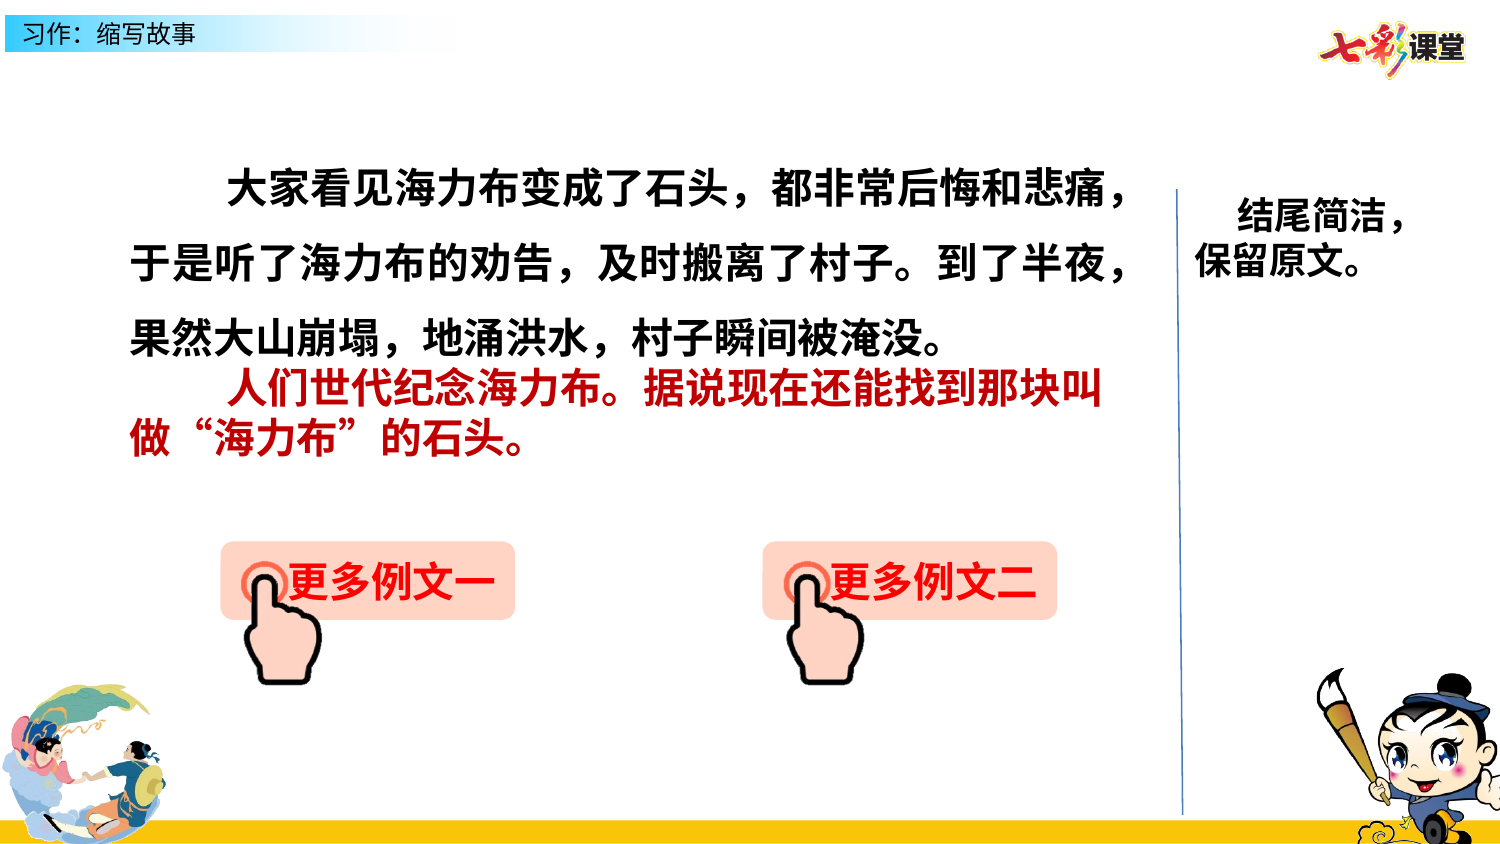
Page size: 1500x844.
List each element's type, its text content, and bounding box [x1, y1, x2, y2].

picture [1316, 20, 1468, 80]
text_box 结尾简洁，保留原文。 [1179, 184, 1460, 470]
text_box 大家看见海力布变成了石头，都非常后悔和悲痛，于是听了海力布的劝告，及时搬离了村子。到了半夜，果然大山崩塌，地涌洪水，村子瞬间被淹没。 人们世代纪念海力布。据说现在还能找到那块叫做“海力布”的石头。 [115, 128, 1122, 469]
picture [1316, 668, 1500, 844]
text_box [1176, 188, 1183, 816]
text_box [749, 541, 1058, 689]
picture [0, 667, 187, 844]
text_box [207, 541, 516, 689]
